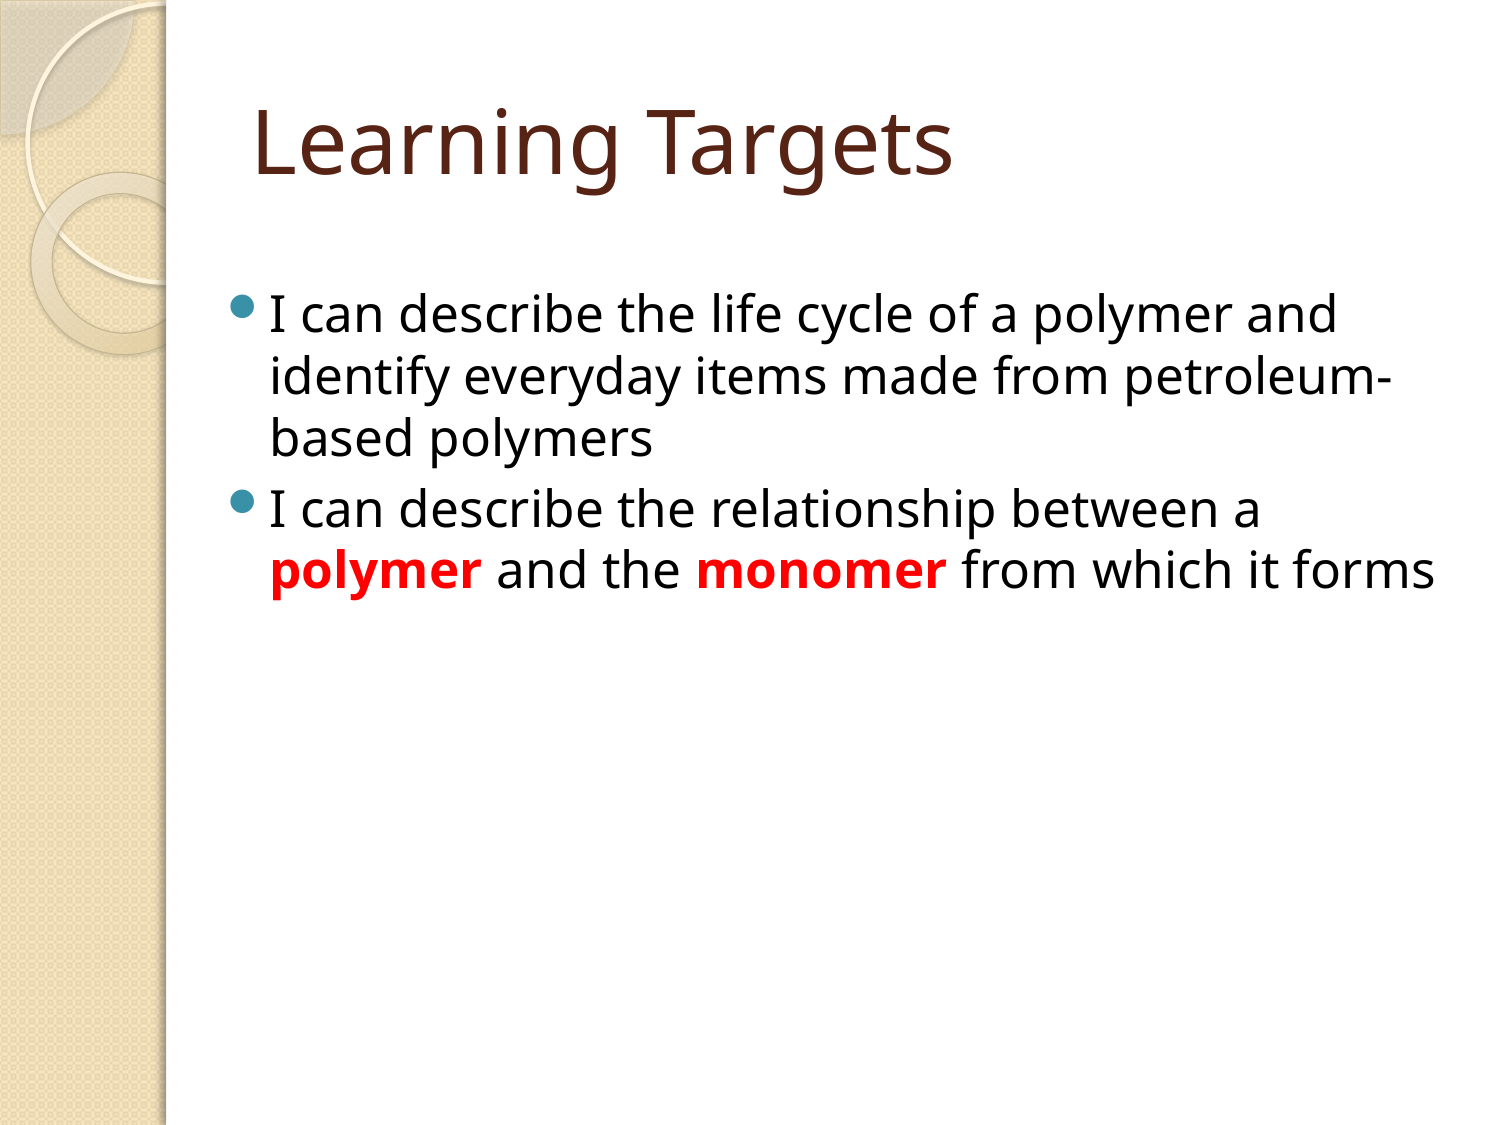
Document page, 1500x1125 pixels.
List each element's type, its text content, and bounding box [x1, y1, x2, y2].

list I can describe the life cycle of a polymer and identify everyday items made from petroleum-based polymers I can describe the relationship between a polymer and the monomer from which it forms [200, 274, 1466, 650]
title Learning Targets [235, 45, 1466, 233]
